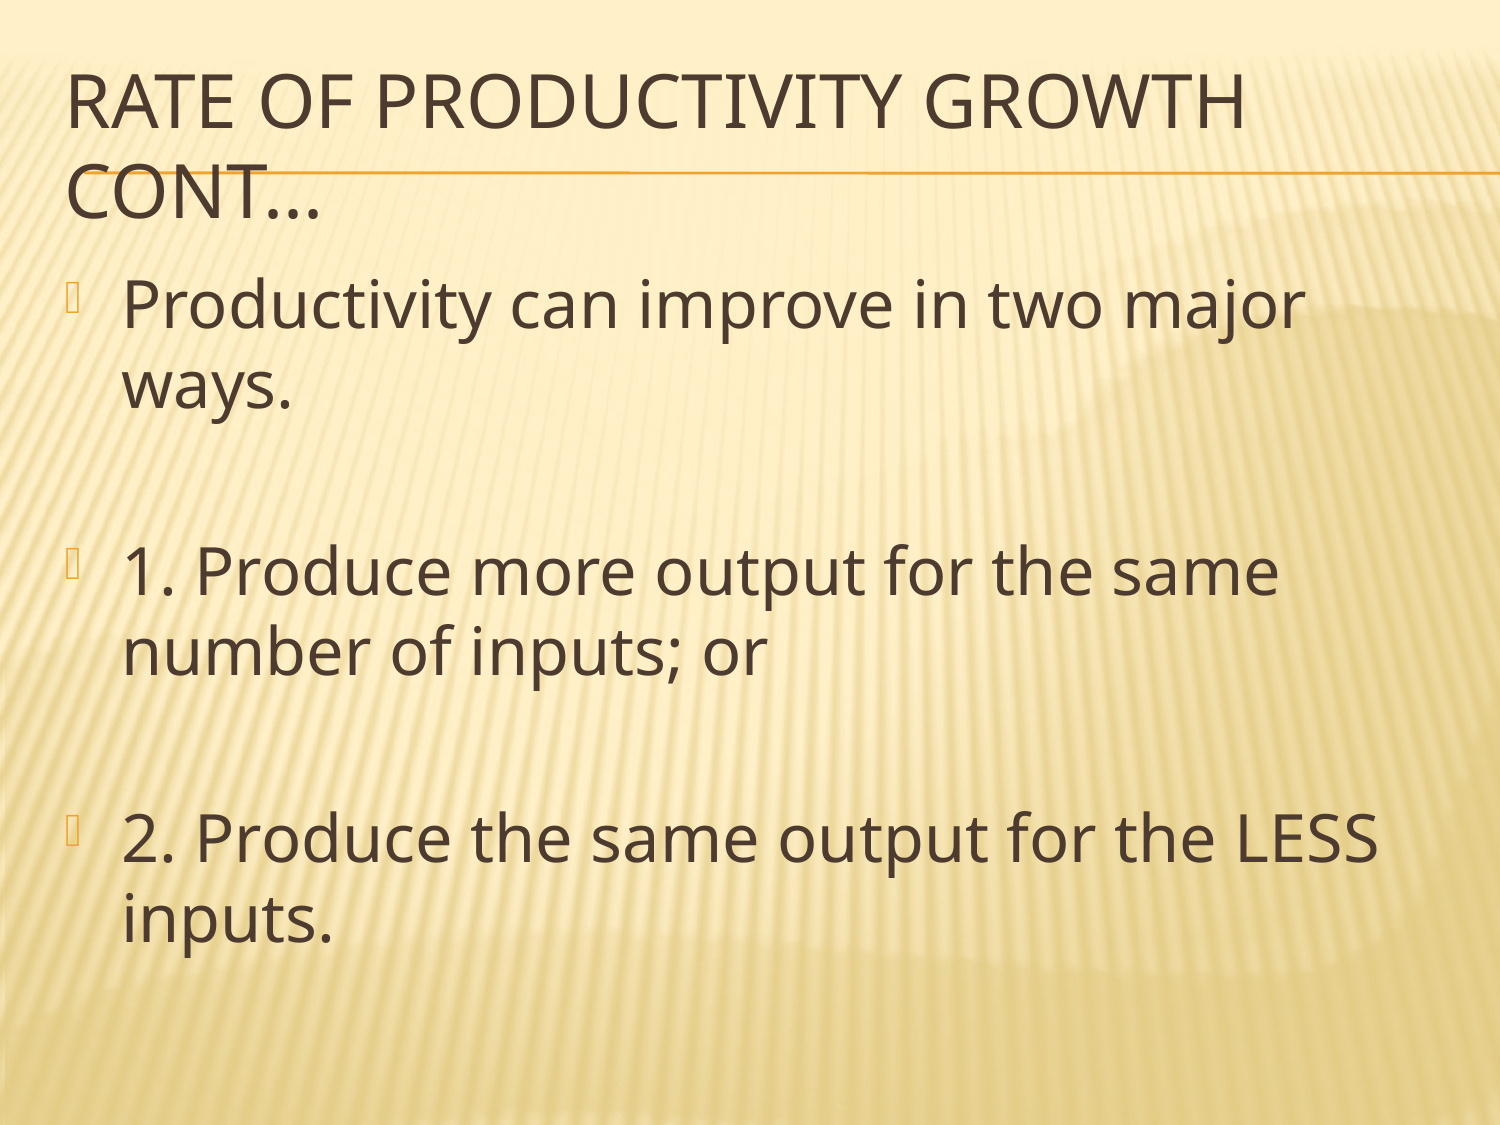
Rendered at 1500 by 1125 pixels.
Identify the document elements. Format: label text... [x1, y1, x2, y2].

list Productivity can improve in two major ways. 1. Produce more output for the same number of inputs; or 2. Produce the same output for the LESS inputs. [50, 254, 1475, 998]
title Rate of Productivity Growth Cont... [50, 75, 1475, 213]
